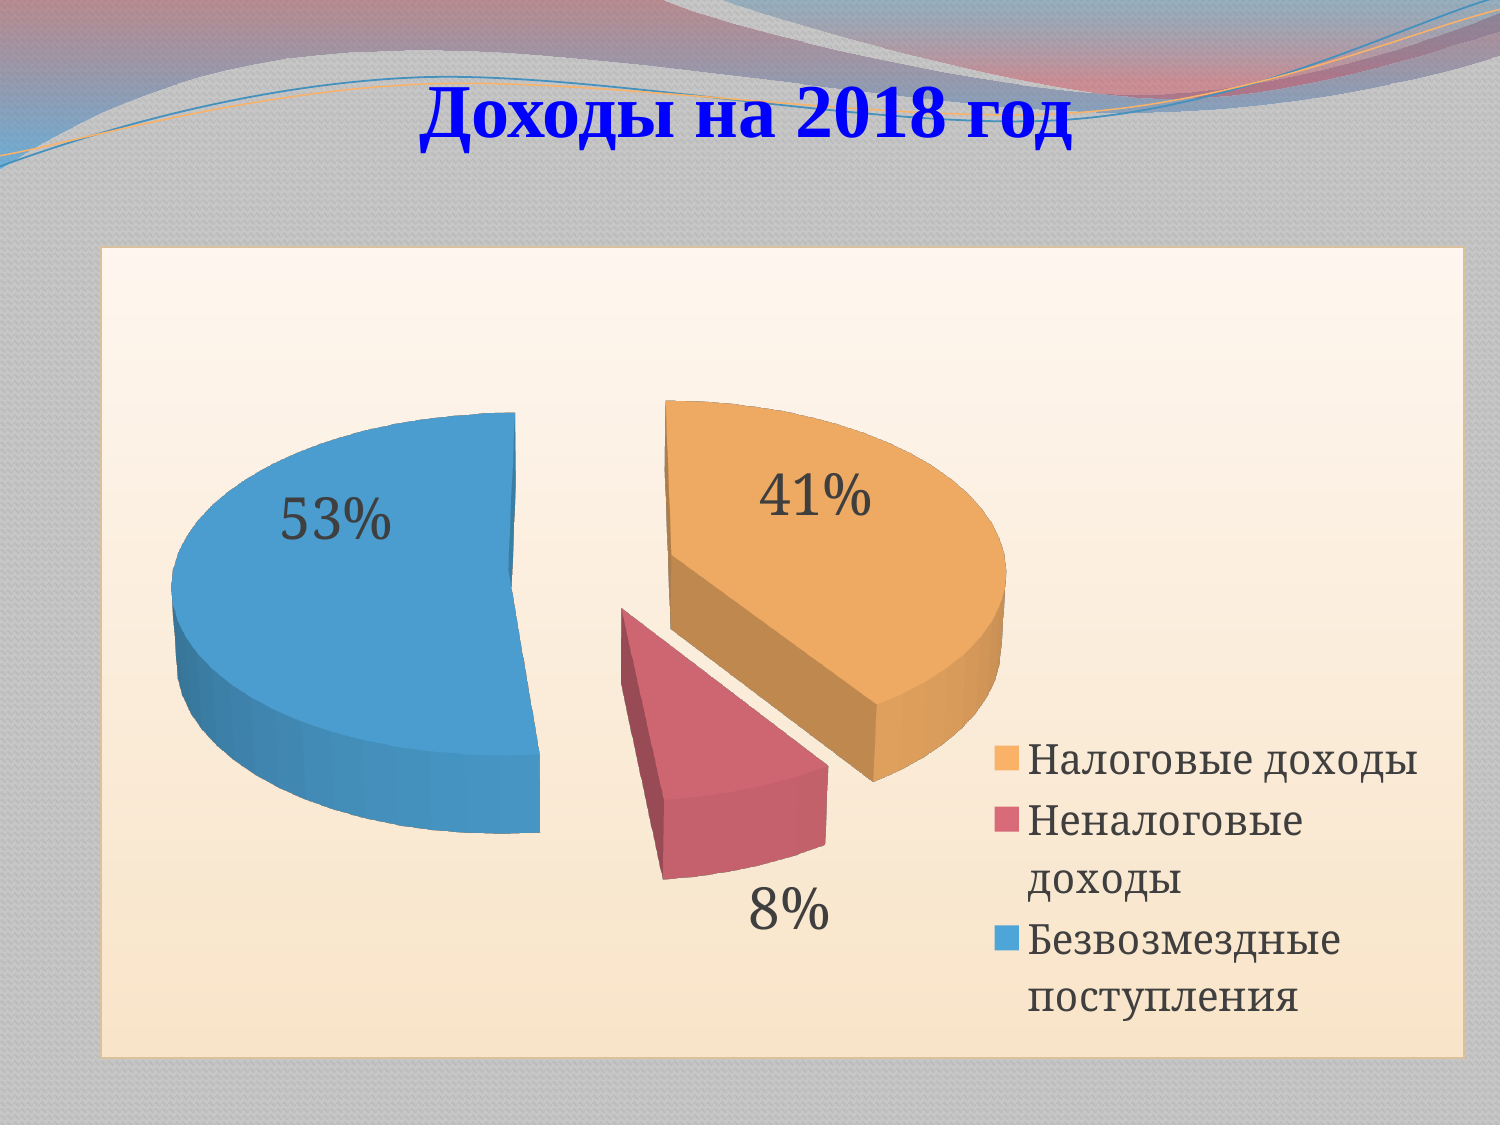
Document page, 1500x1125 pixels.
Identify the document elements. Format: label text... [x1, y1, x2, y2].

chart [58, 245, 1466, 1060]
title Доходы на 2018 год [75, 52, 1418, 153]
